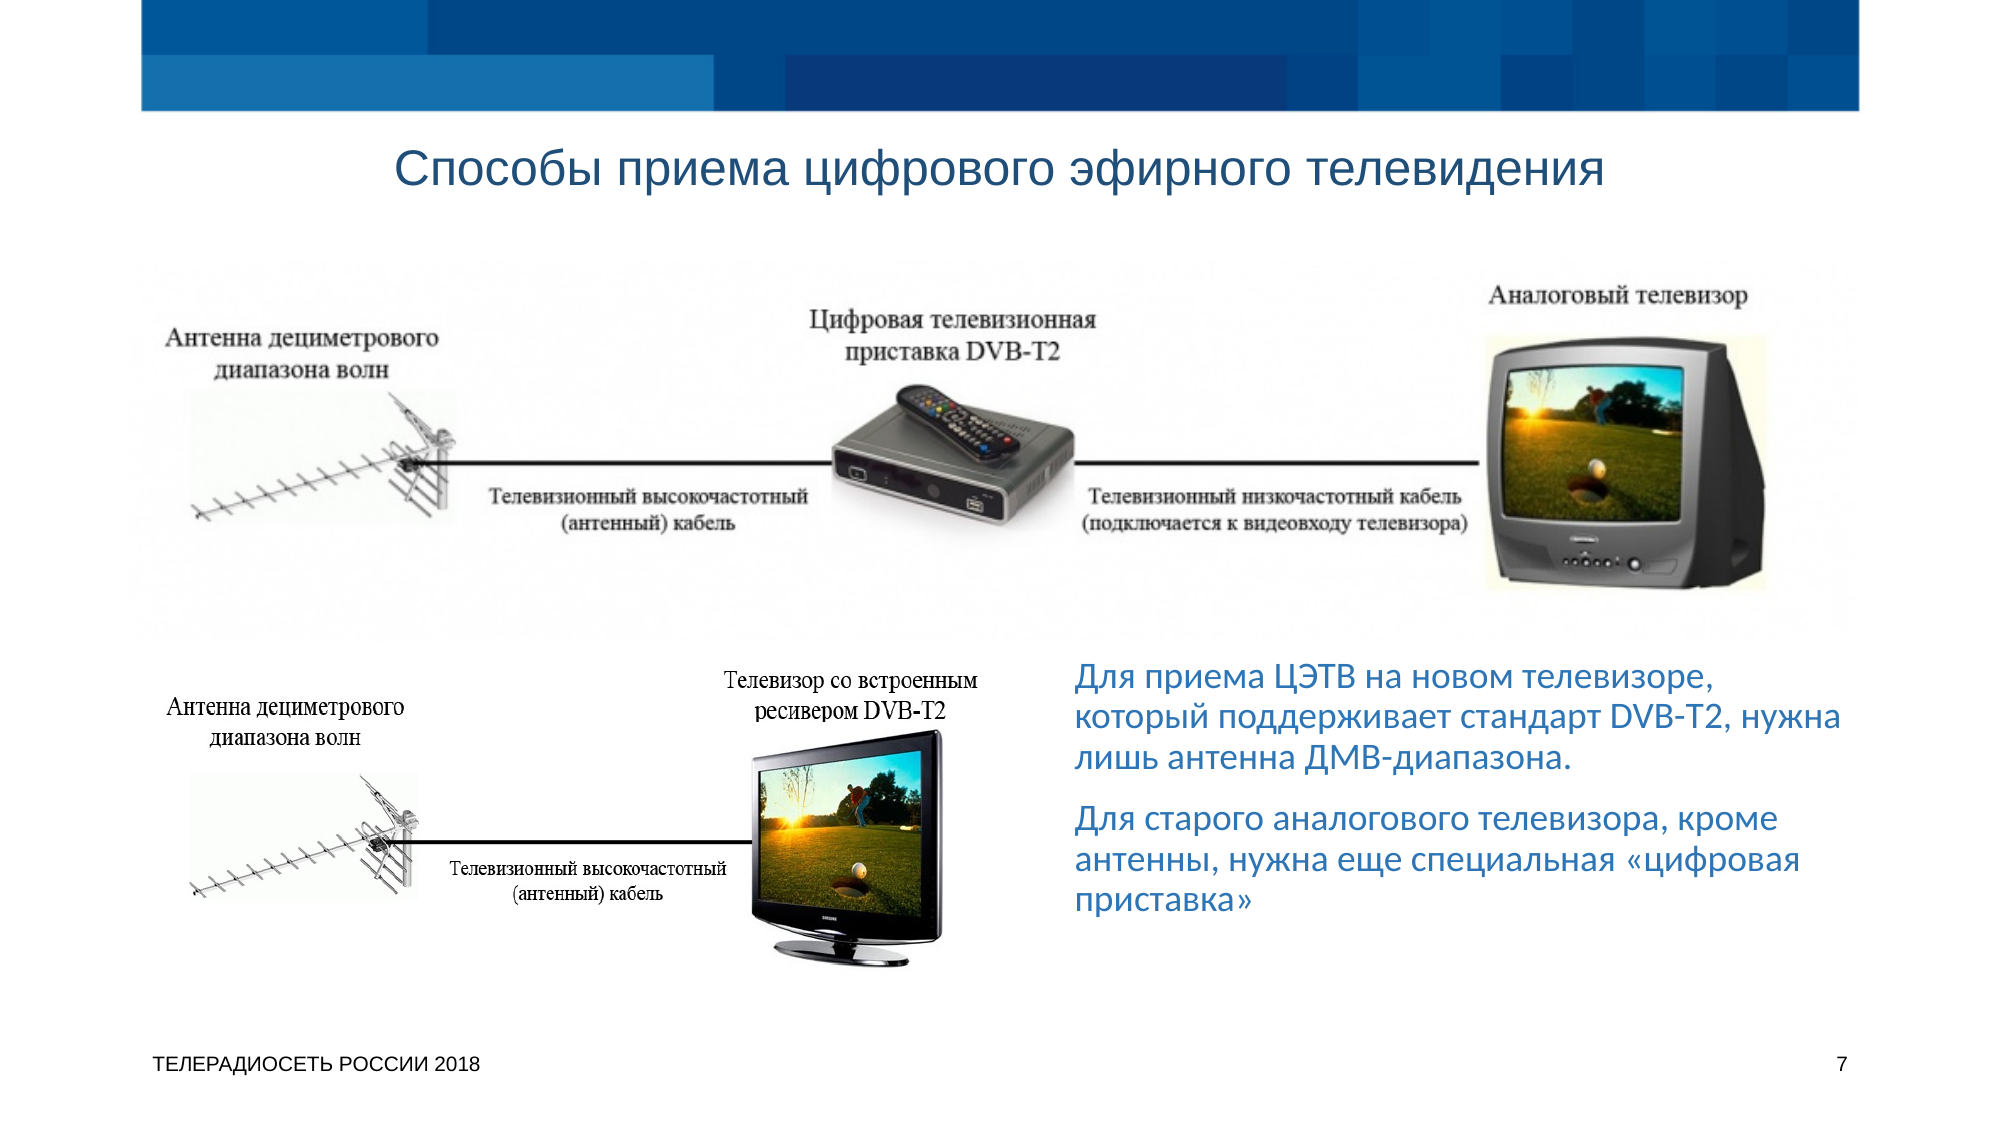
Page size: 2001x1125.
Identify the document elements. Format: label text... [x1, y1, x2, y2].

footer ТЕЛЕРАДИОСЕТЬ РОССИИ 2018 [137, 1042, 813, 1103]
picture [0, 0, 2001, 1125]
list Для приема ЦЭТВ на новом телевизоре, который поддерживает стандарт DVB-T2, нужна лишь антенна ДМВ-диапазона. Для старого аналогового телевизора, кроме антенны, нужна еще специальная «цифровая приставка» [1059, 648, 1859, 1020]
slide_number 7 [1412, 1042, 1863, 1103]
title Способы приема цифрового эфирного телевидения [137, 134, 1863, 353]
